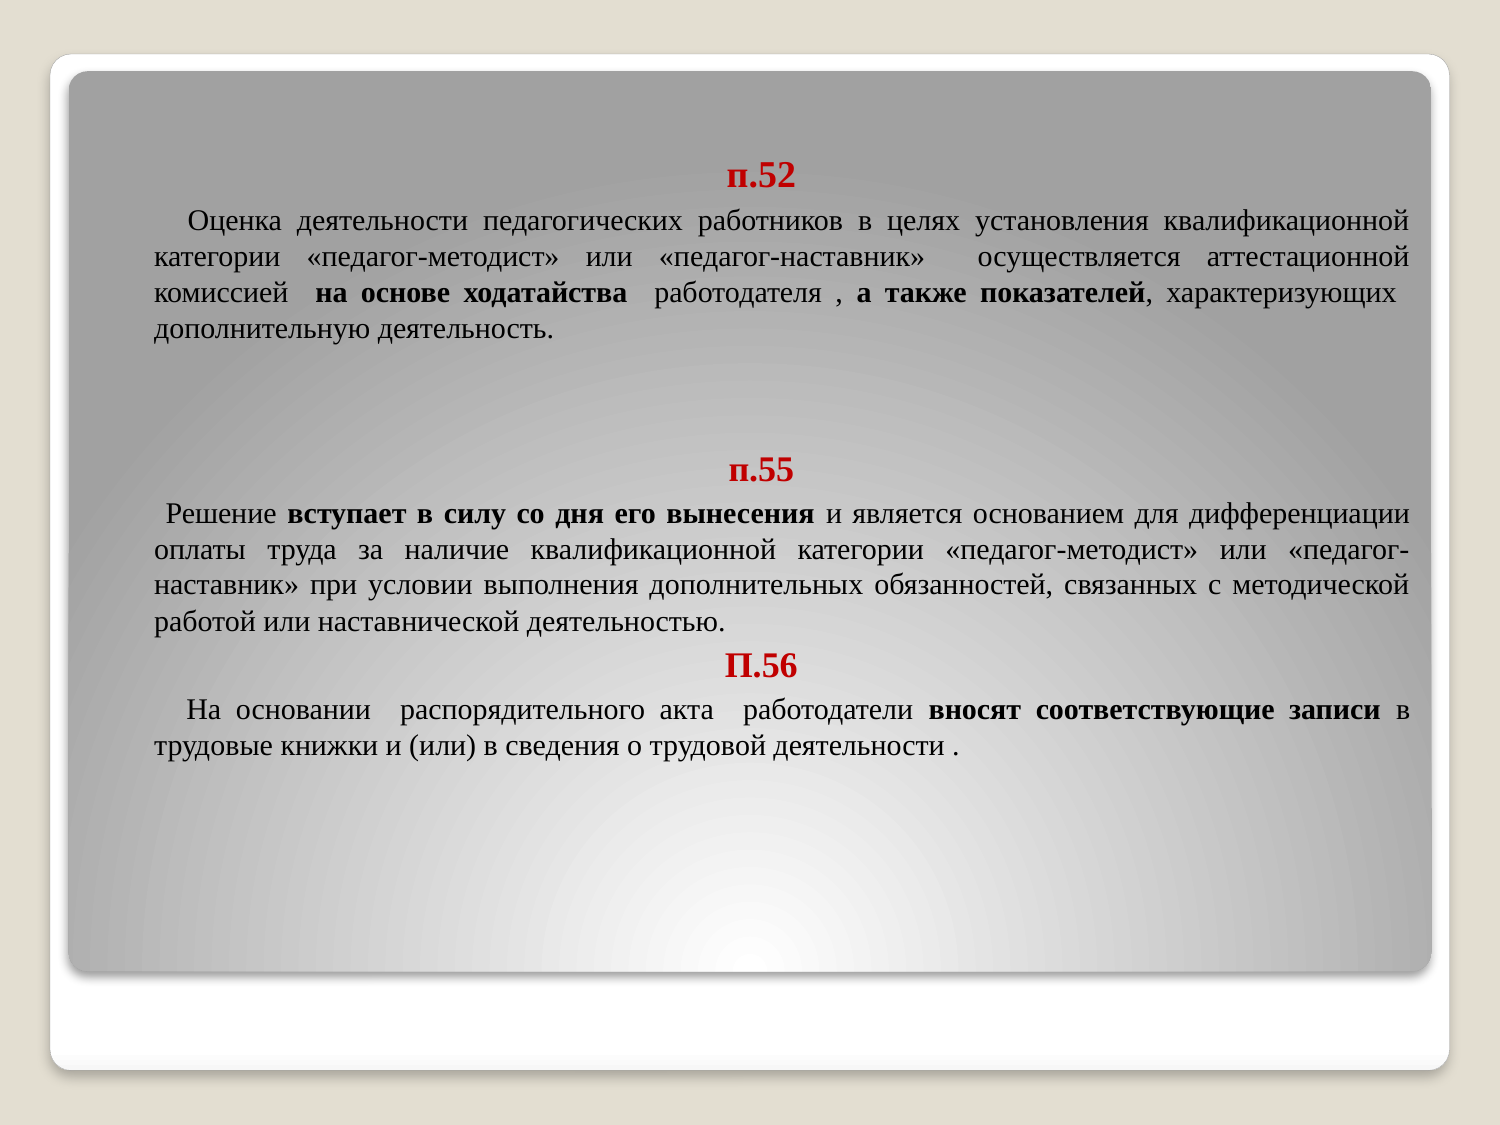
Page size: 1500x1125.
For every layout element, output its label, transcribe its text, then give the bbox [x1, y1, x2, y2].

list п.52 Оценка деятельности педагогических работников в целях установления квалификационной категории «педагог-методист» или «педагог-наставник» осуществляется аттестационной комиссией на основе ходатайства работодателя , а также показателей, характеризующих дополнительную деятельность. п.55 Решение вступает в силу со дня его вынесения и является основанием для дифференциации оплаты труда за наличие квалификационной категории «педагог-методист» или «педагог-наставник» при условии выполнения дополнительных обязанностей, связанных с методической работой или наставнической деятельностью. П.56 На основании распорядительного акта работодатели вносят соответствующие записи в трудовые книжки и (или) в сведения о трудовой деятельности . [82, 86, 1425, 774]
